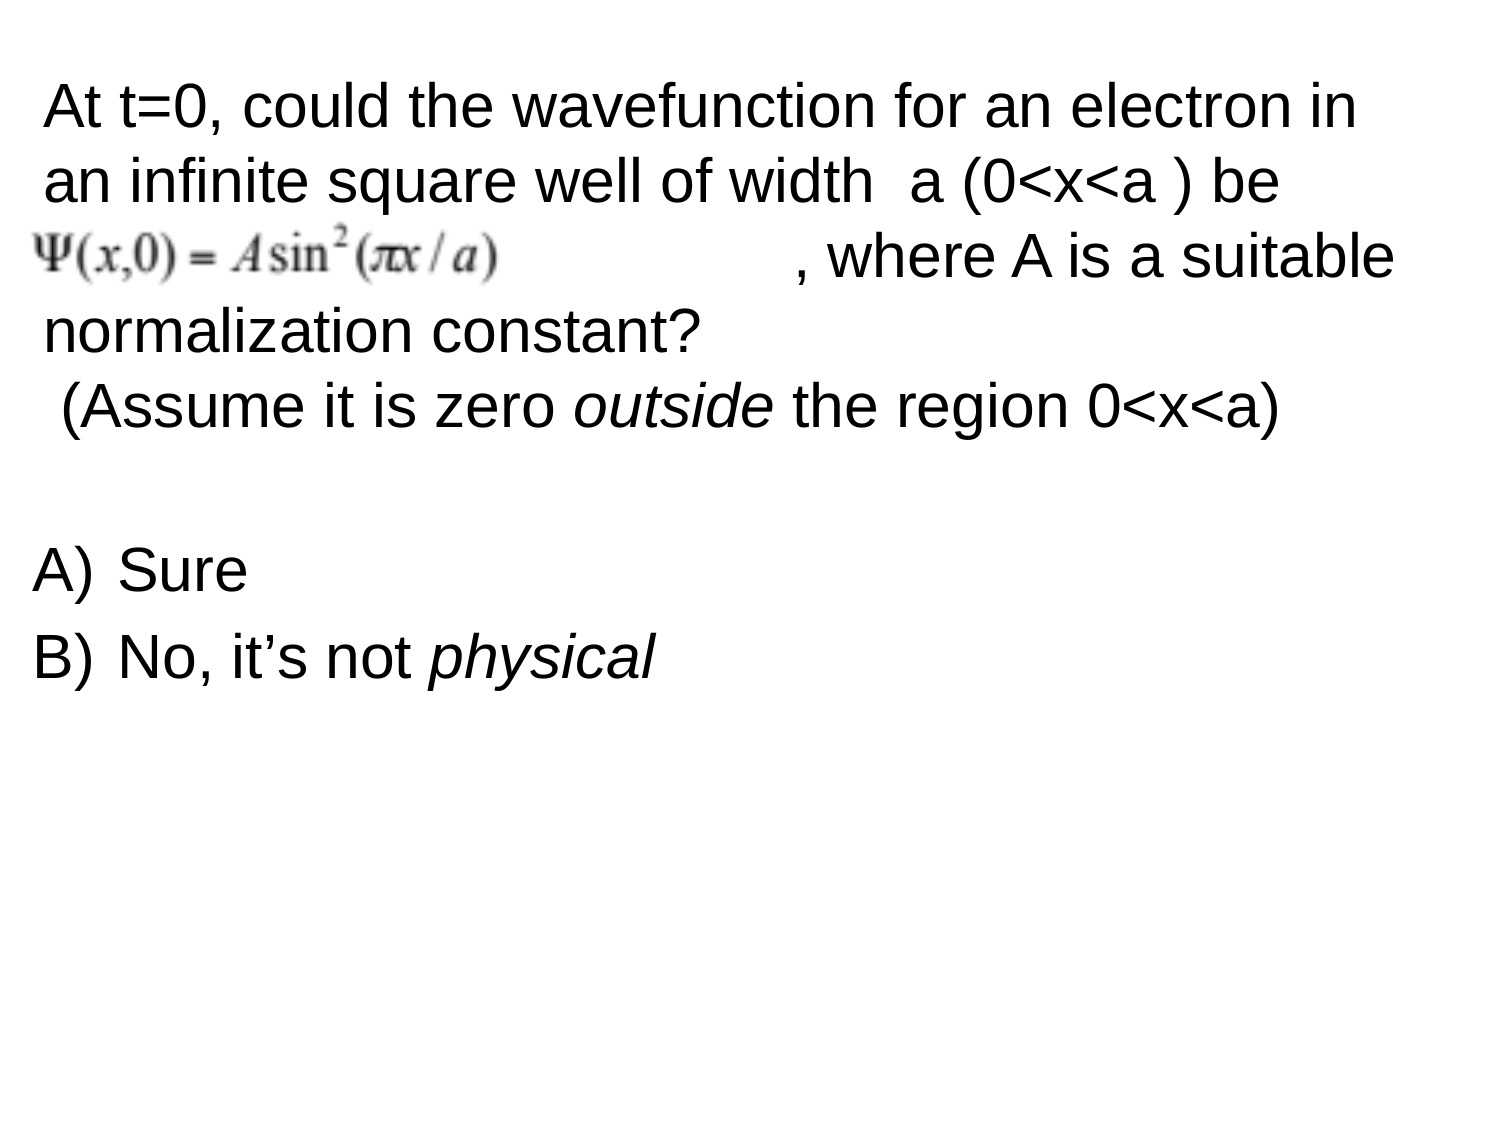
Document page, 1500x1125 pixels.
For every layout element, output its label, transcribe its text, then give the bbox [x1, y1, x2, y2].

list Sure No, it’s not physical [17, 521, 1481, 801]
title At t=0, could the wavefunction for an electron in an infinite square well of width a (0<x<a ) be , where A is a suitable normalization constant? (Assume it is zero outside the region 0<x<a) [28, 50, 1416, 454]
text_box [26, 213, 504, 291]
